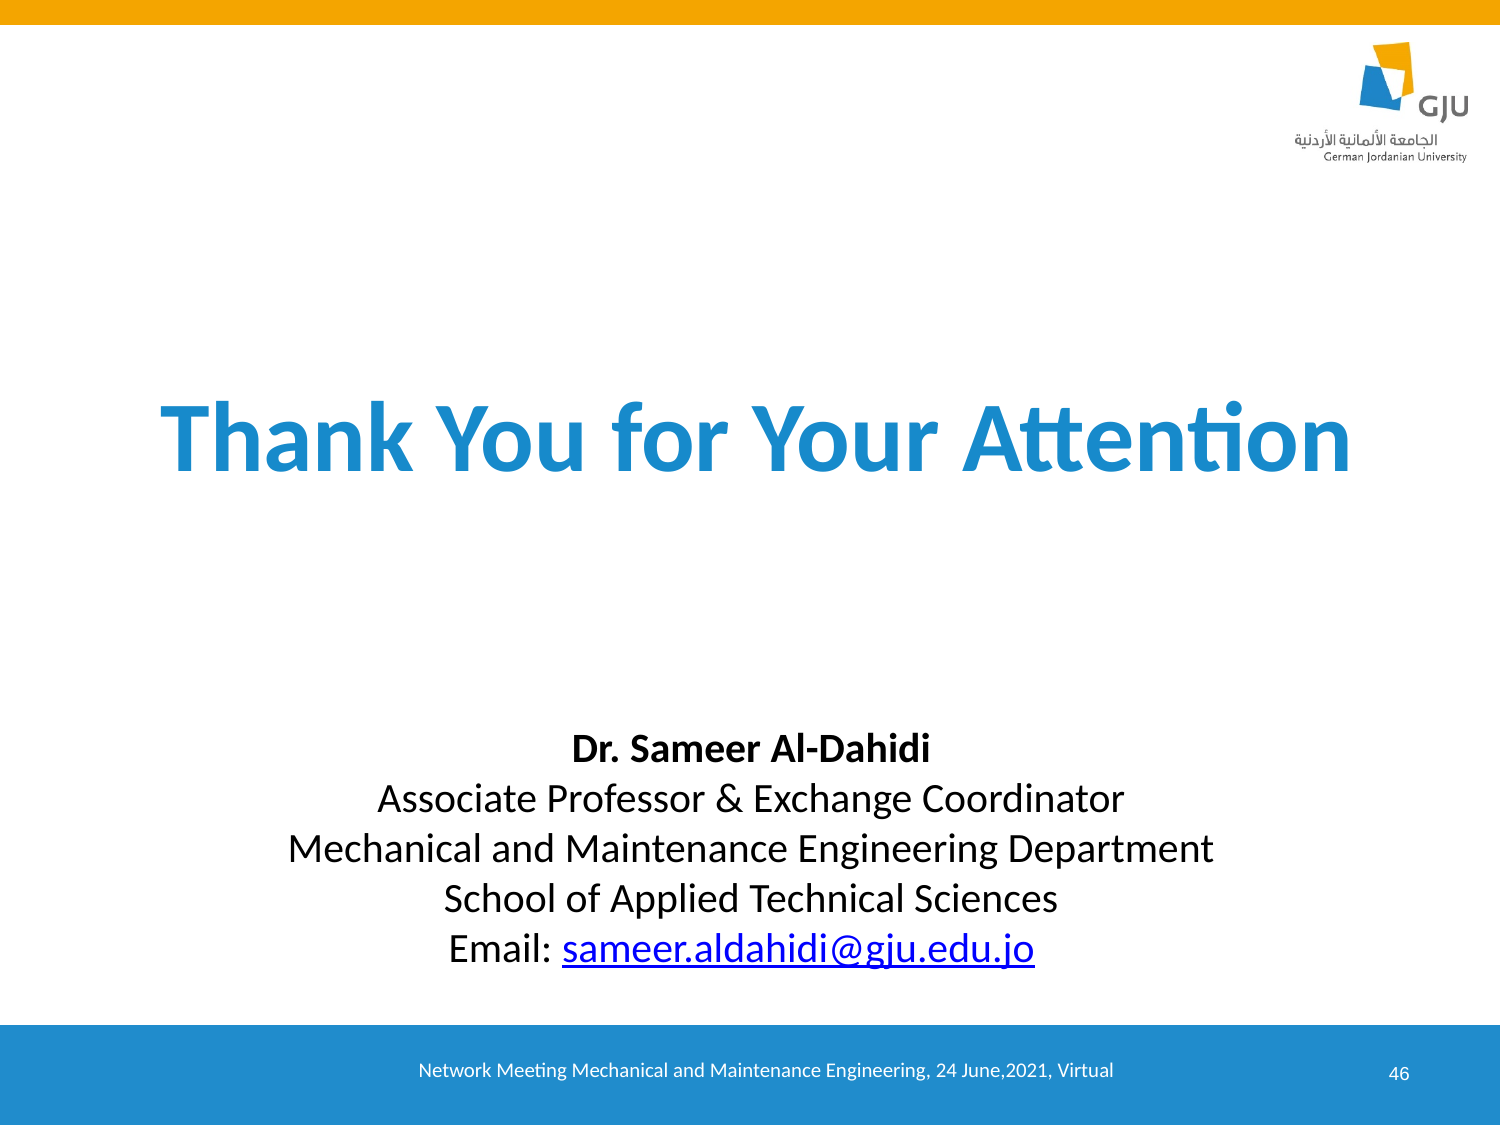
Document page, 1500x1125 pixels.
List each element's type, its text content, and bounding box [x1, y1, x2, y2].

text_box [0, 0, 1500, 25]
text_box Dr. Sameer Al-Dahidi Associate Professor & Exchange Coordinator Mechanical and Maintenance Engineering Department School of Applied Technical Sciences Email: sameer.aldahidi@gju.edu.jo [238, 713, 1264, 979]
footer Network Meeting Mechanical and Maintenance Engineering, 24 June,2021, Virtual [320, 1051, 1213, 1112]
picture [1295, 42, 1468, 163]
text_box Thank You for Your Attention [89, 363, 1425, 499]
slide_number 46 [1258, 1042, 1425, 1103]
